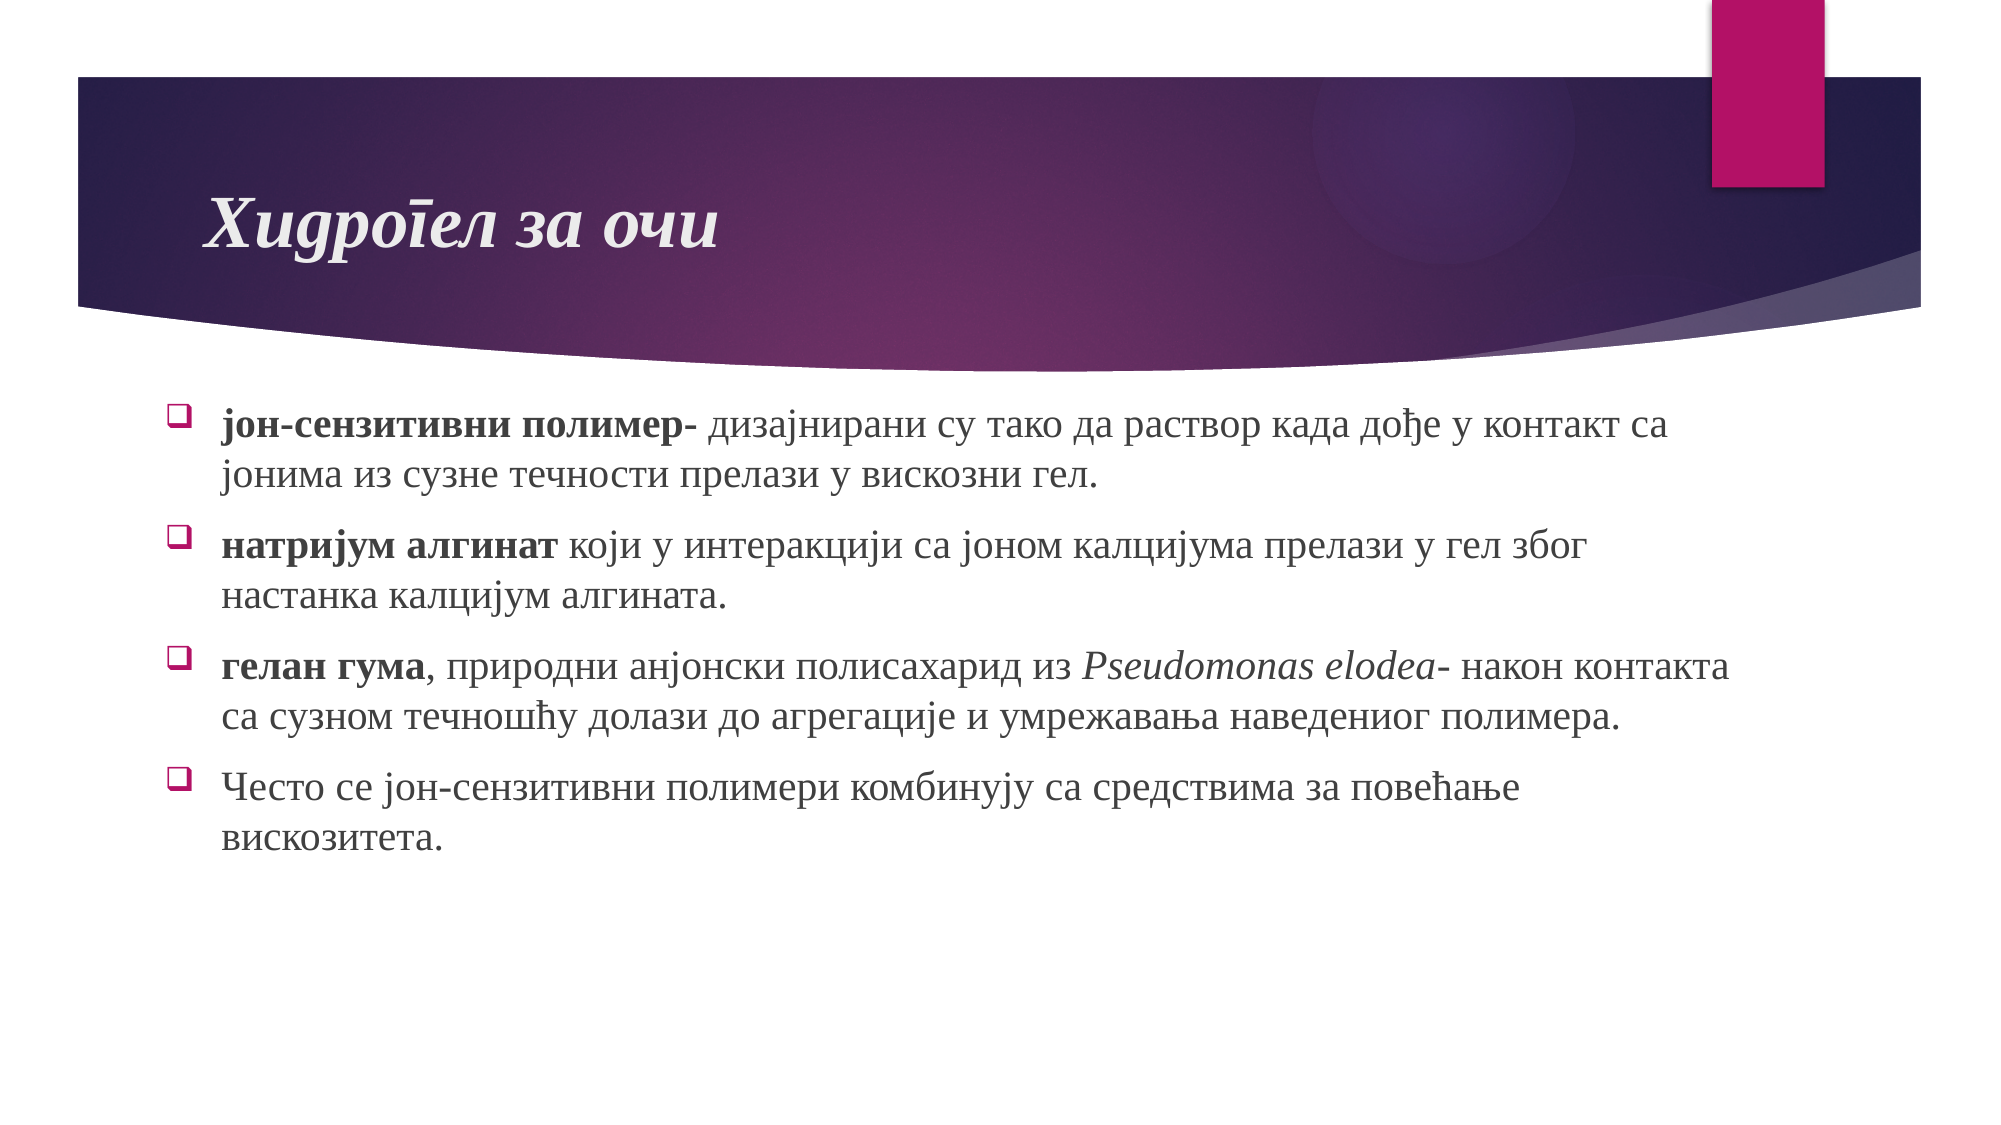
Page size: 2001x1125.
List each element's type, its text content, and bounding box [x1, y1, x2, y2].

title Хидрогел за очи [189, 159, 1627, 276]
list јон-сензитивни полимер- дизајнирани су тако да раствор када дође у контакт са јонима из сузне течности прелази у вискозни гел. натријум алгинат који у интеракцији са јоном калцијума прелази у гел због настанка калцијум алгината. гелан гума, природни анјонски полисахарид из Pseudomonas elodea- након контакта са сузном течношћу долази до агрегације и умрежавања наведениог полимера. Често се јон-сензитивни полимери комбинују са средствима за повећање вискозитета. [149, 388, 1747, 950]
